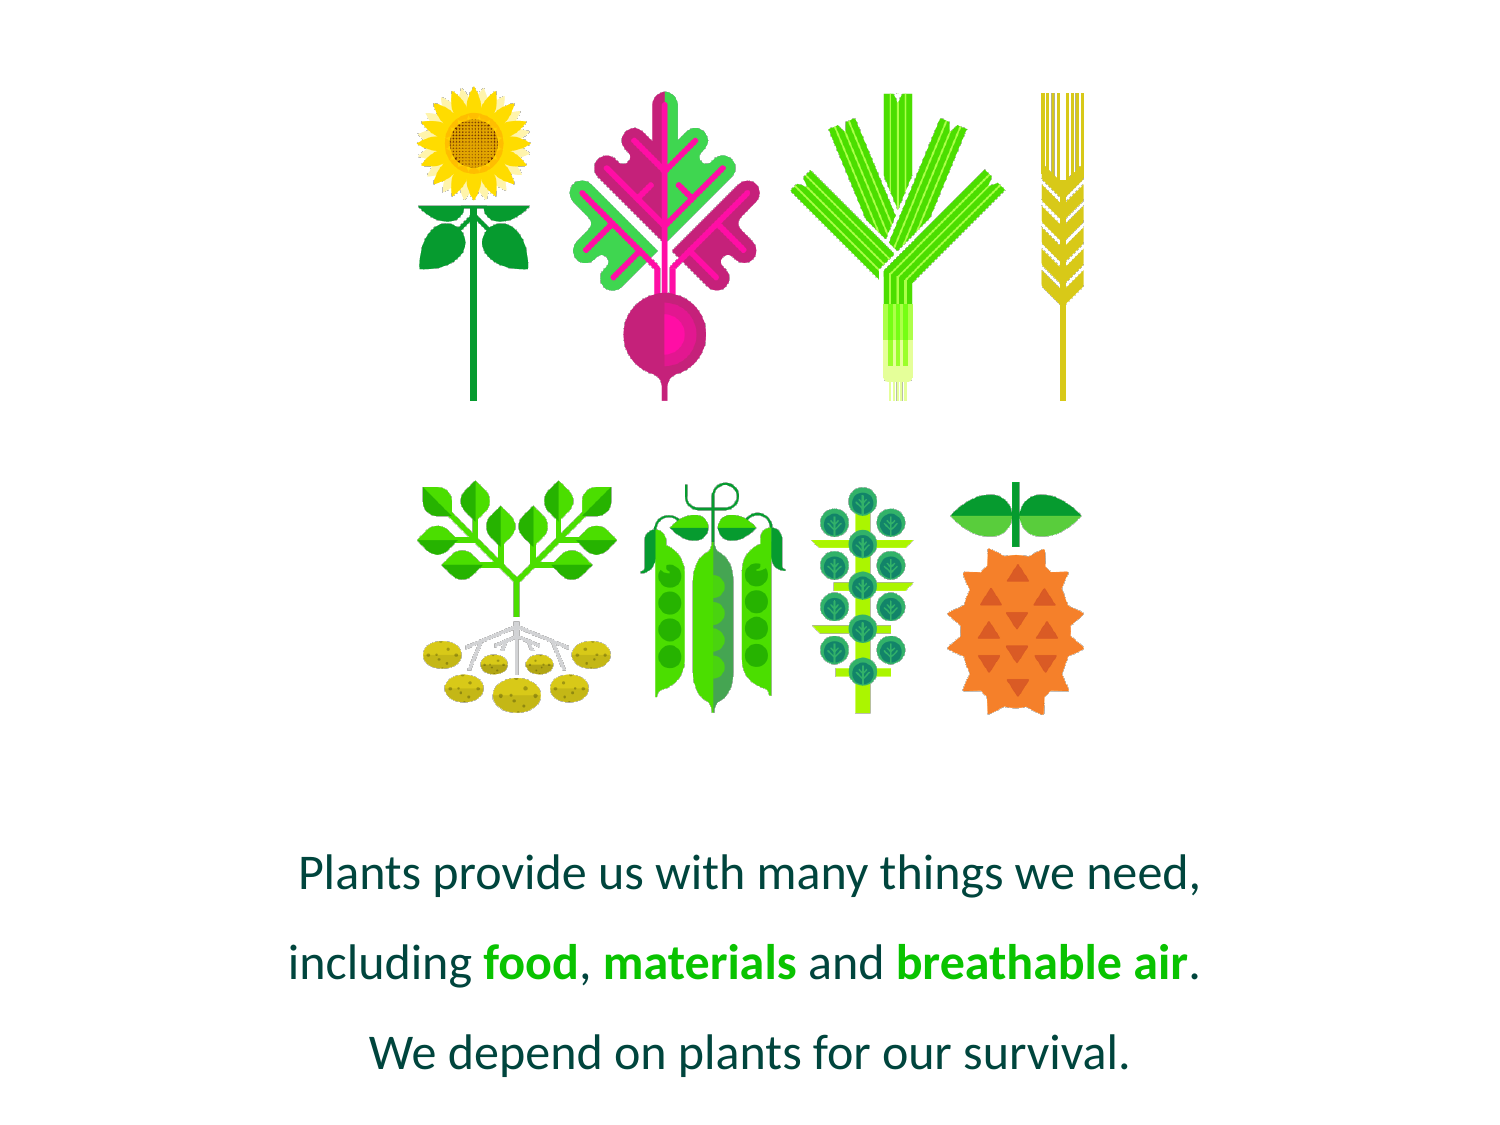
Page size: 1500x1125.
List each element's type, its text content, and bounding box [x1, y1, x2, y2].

text_box Plants provide us with many things we need, including food, materials and breathable air. We depend on plants for our survival. [47, 802, 1452, 1088]
picture [415, 479, 1085, 715]
picture [415, 86, 1085, 402]
